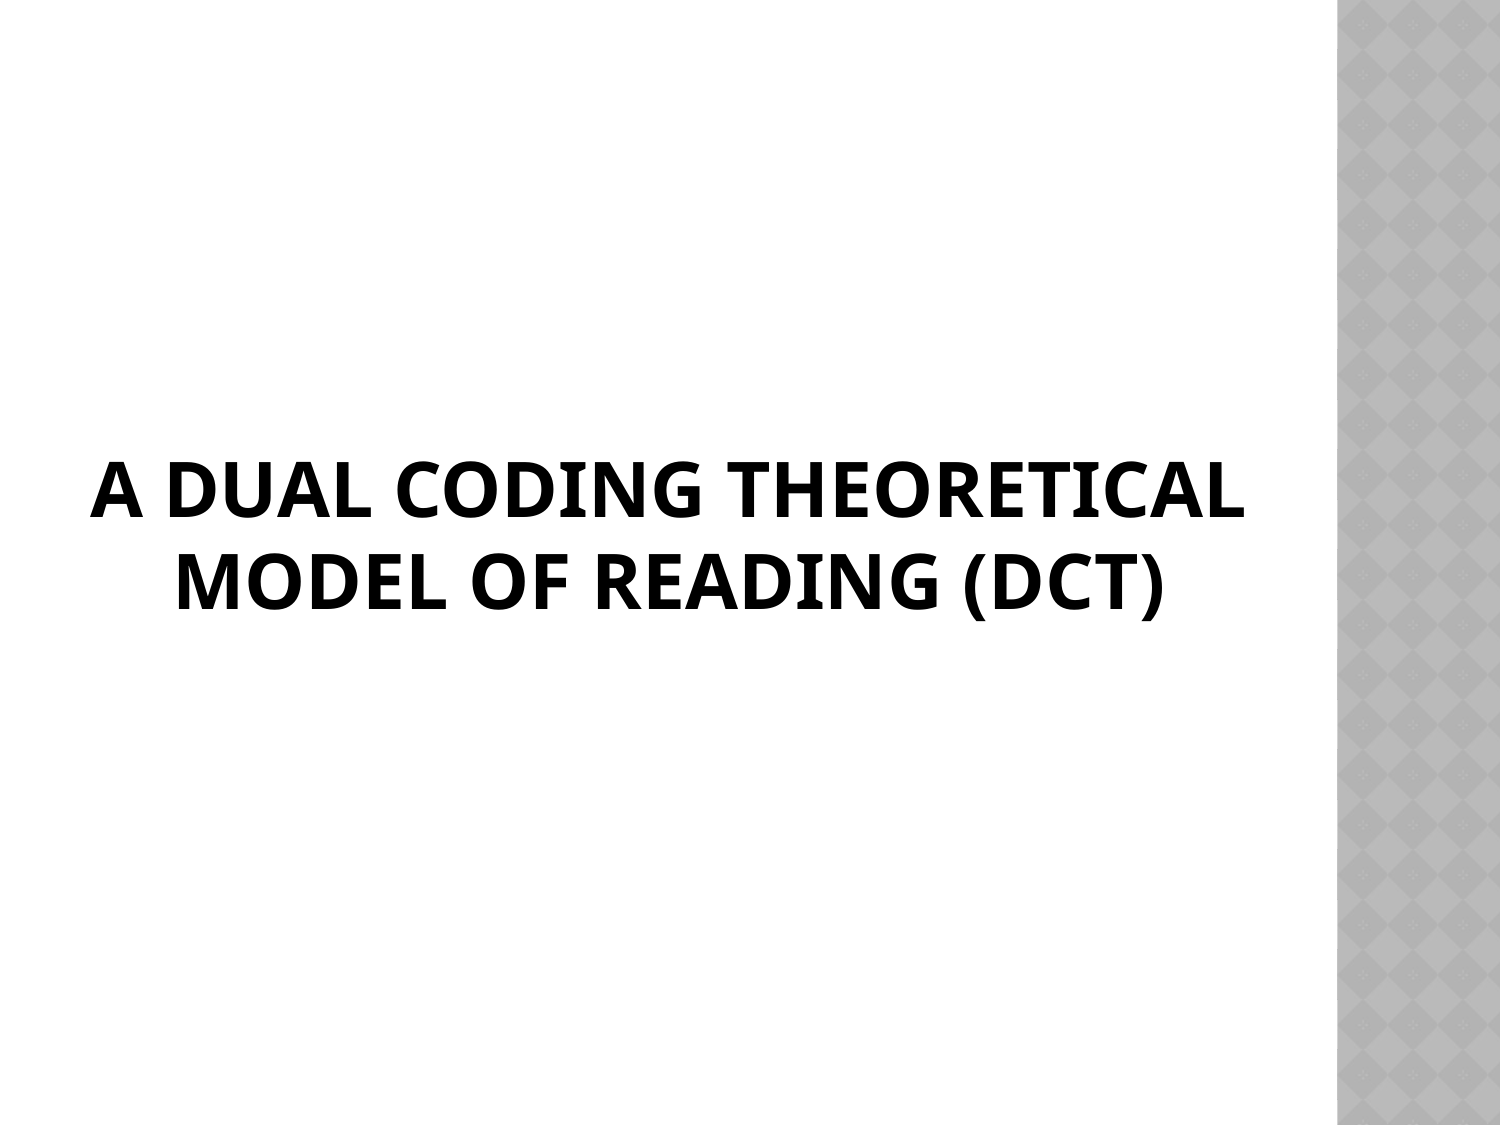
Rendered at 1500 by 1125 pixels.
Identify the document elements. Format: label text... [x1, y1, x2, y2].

title A Dual Coding Theoretical Model of Reading (DCT) [75, 437, 1263, 625]
